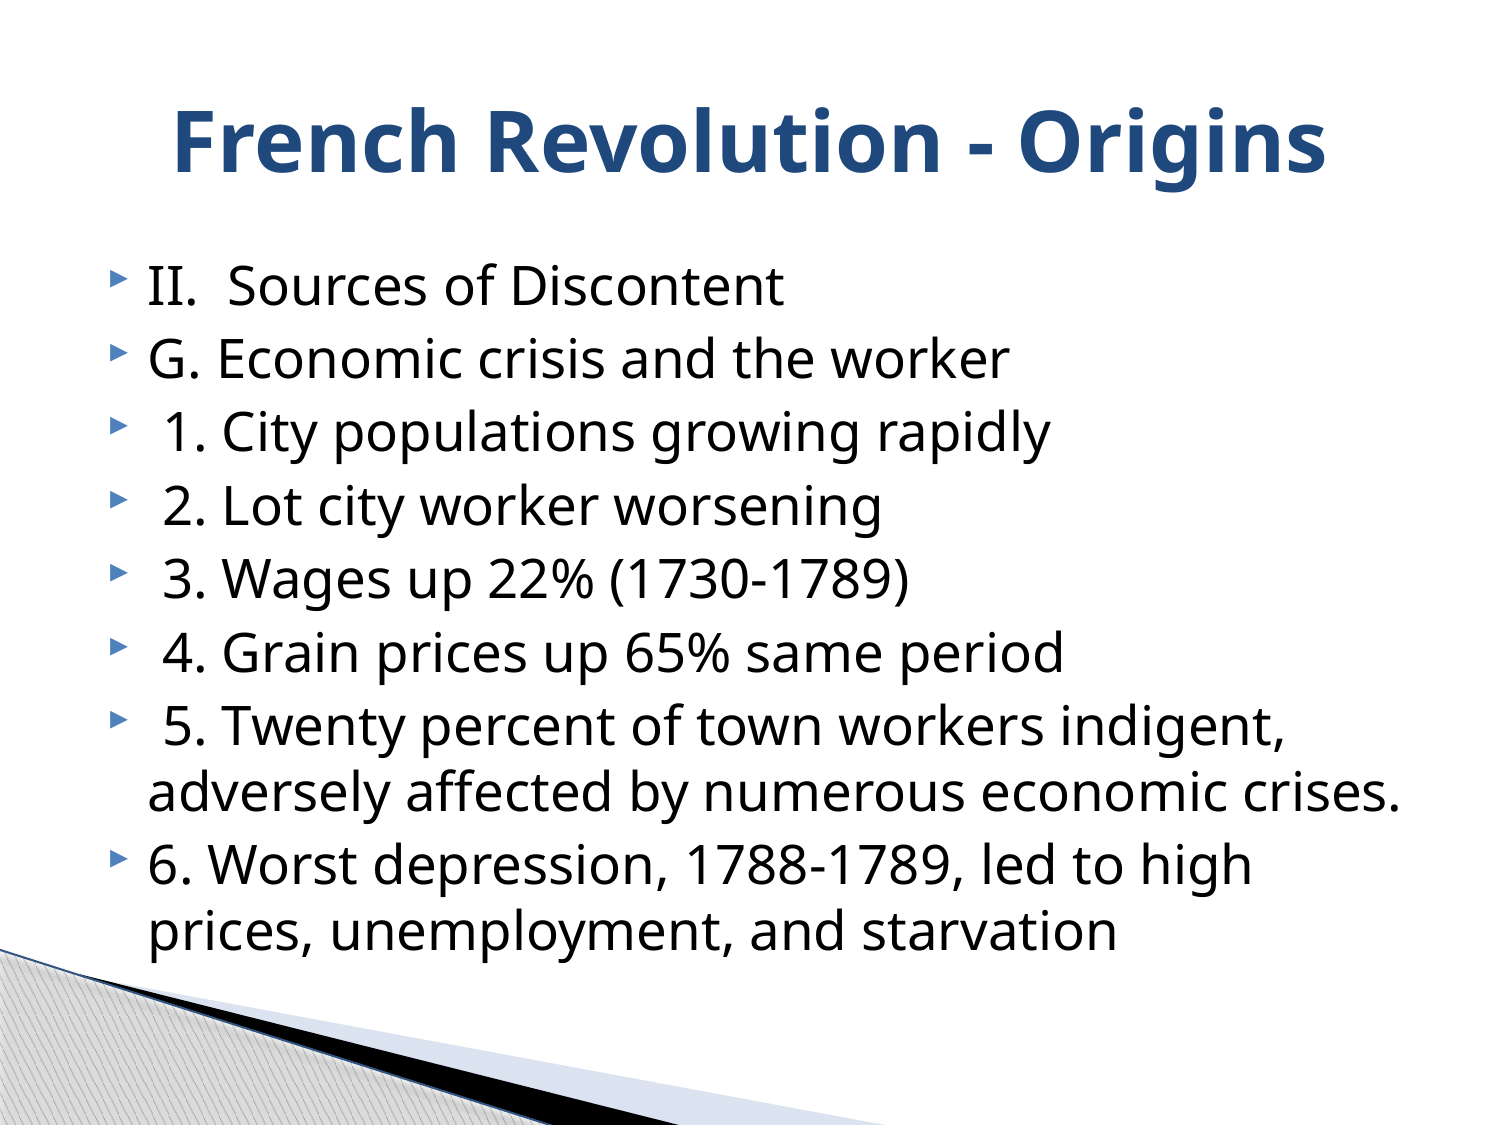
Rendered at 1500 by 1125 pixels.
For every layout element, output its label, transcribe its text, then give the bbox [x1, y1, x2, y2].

title French Revolution - Origins [75, 45, 1425, 233]
list II. Sources of Discontent G. Economic crisis and the worker 1. City populations growing rapidly 2. Lot city worker worsening 3. Wages up 22% (1730-1789) 4. Grain prices up 65% same period 5. Twenty percent of town workers indigent, adversely affected by numerous economic crises. 6. Worst depression, 1788-1789, led to high prices, unemployment, and starvation [75, 243, 1425, 986]
